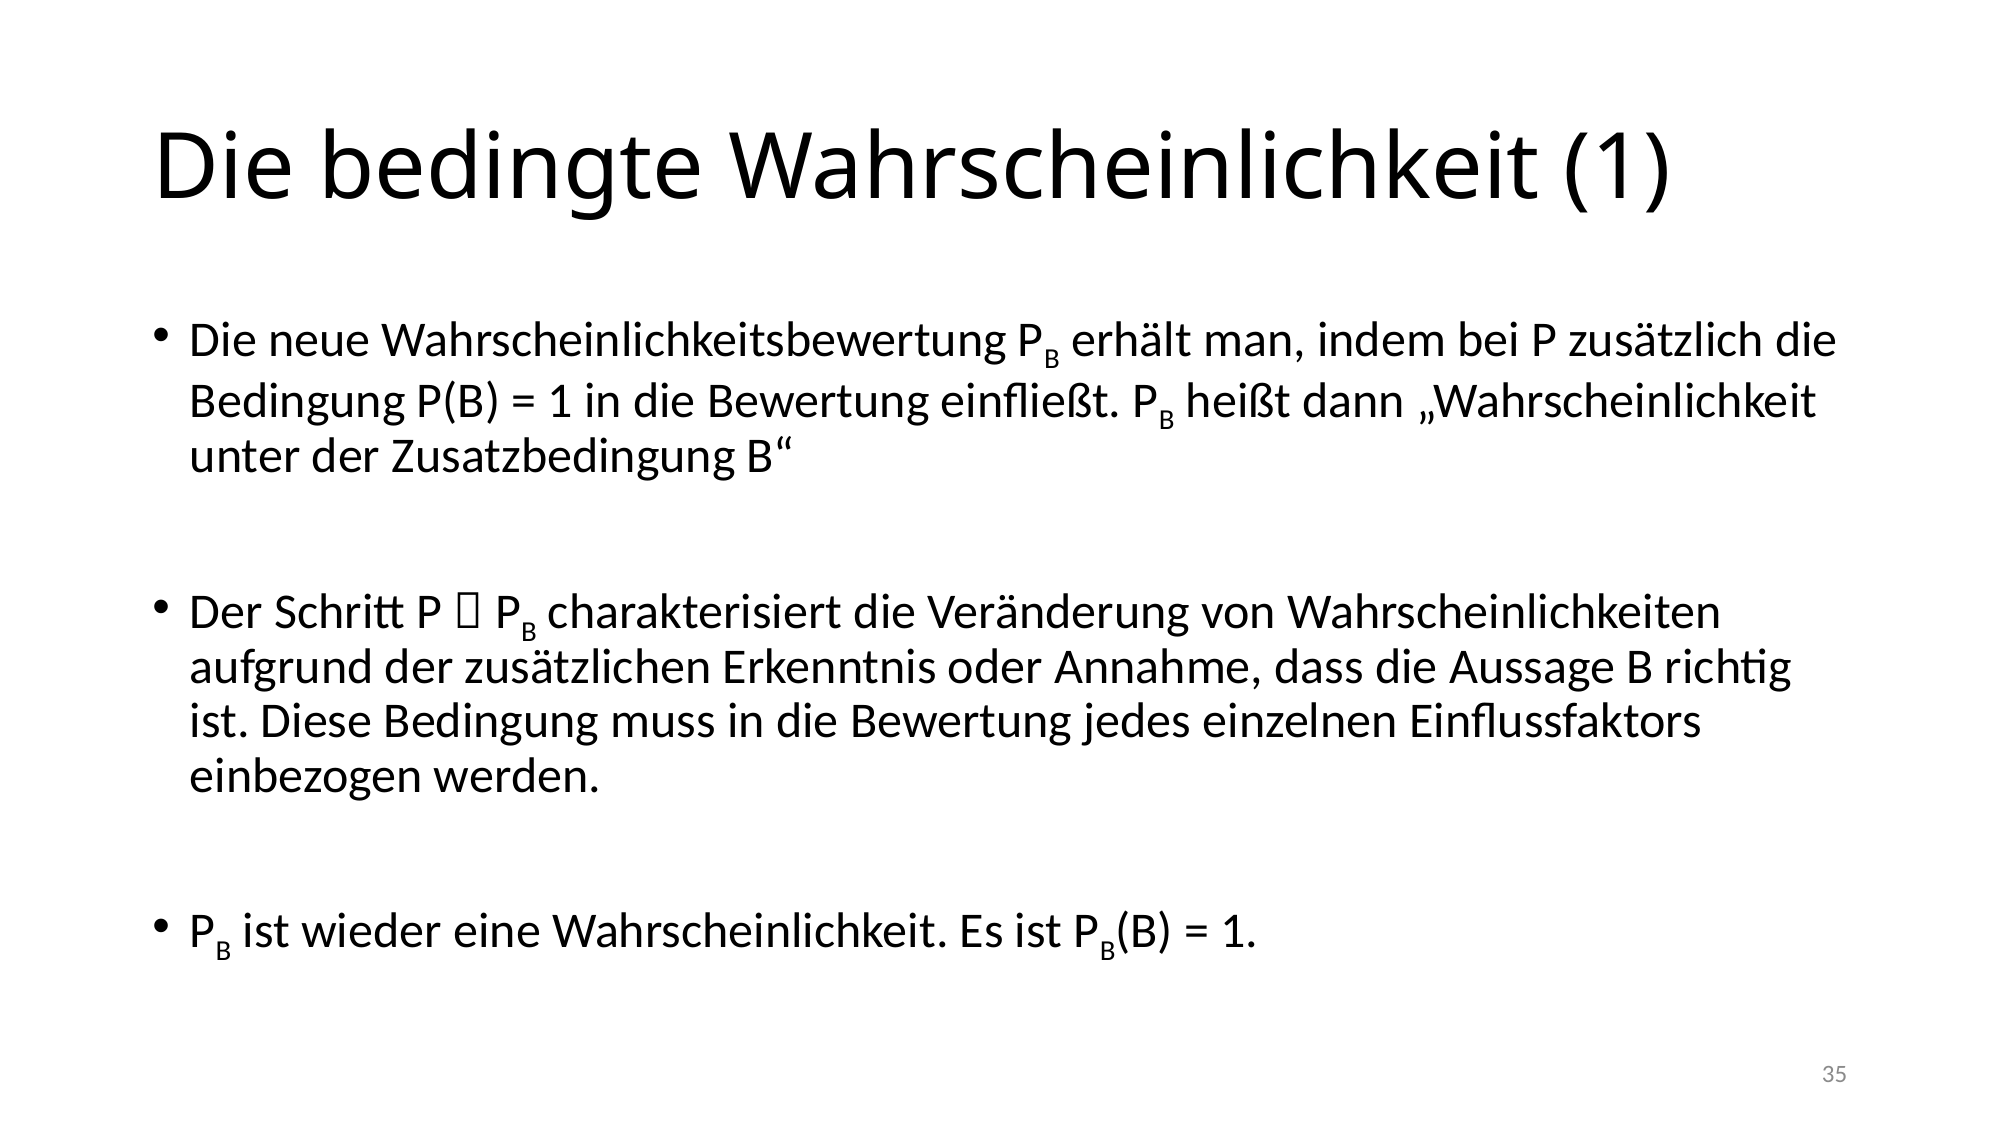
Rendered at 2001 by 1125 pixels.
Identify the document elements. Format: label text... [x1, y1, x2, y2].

slide_number 35 [1412, 1042, 1863, 1103]
list Die neue Wahrscheinlichkeitsbewertung PB erhält man, indem bei P zusätzlich die Bedingung P(B) = 1 in die Bewertung einfließt. PB heißt dann „Wahrscheinlichkeit unter der Zusatzbedingung B“ Der Schritt P  PB charakterisiert die Veränderung von Wahrscheinlichkeiten aufgrund der zusätzlichen Erkenntnis oder Annahme, dass die Aussage B richtig ist. Diese Bedingung muss in die Bewertung jedes einzelnen Einflussfaktors einbezogen werden. PB ist wieder eine Wahrscheinlichkeit. Es ist PB(B) = 1. [137, 299, 1863, 1014]
title Die bedingte Wahrscheinlichkeit (1) [137, 59, 1882, 278]
